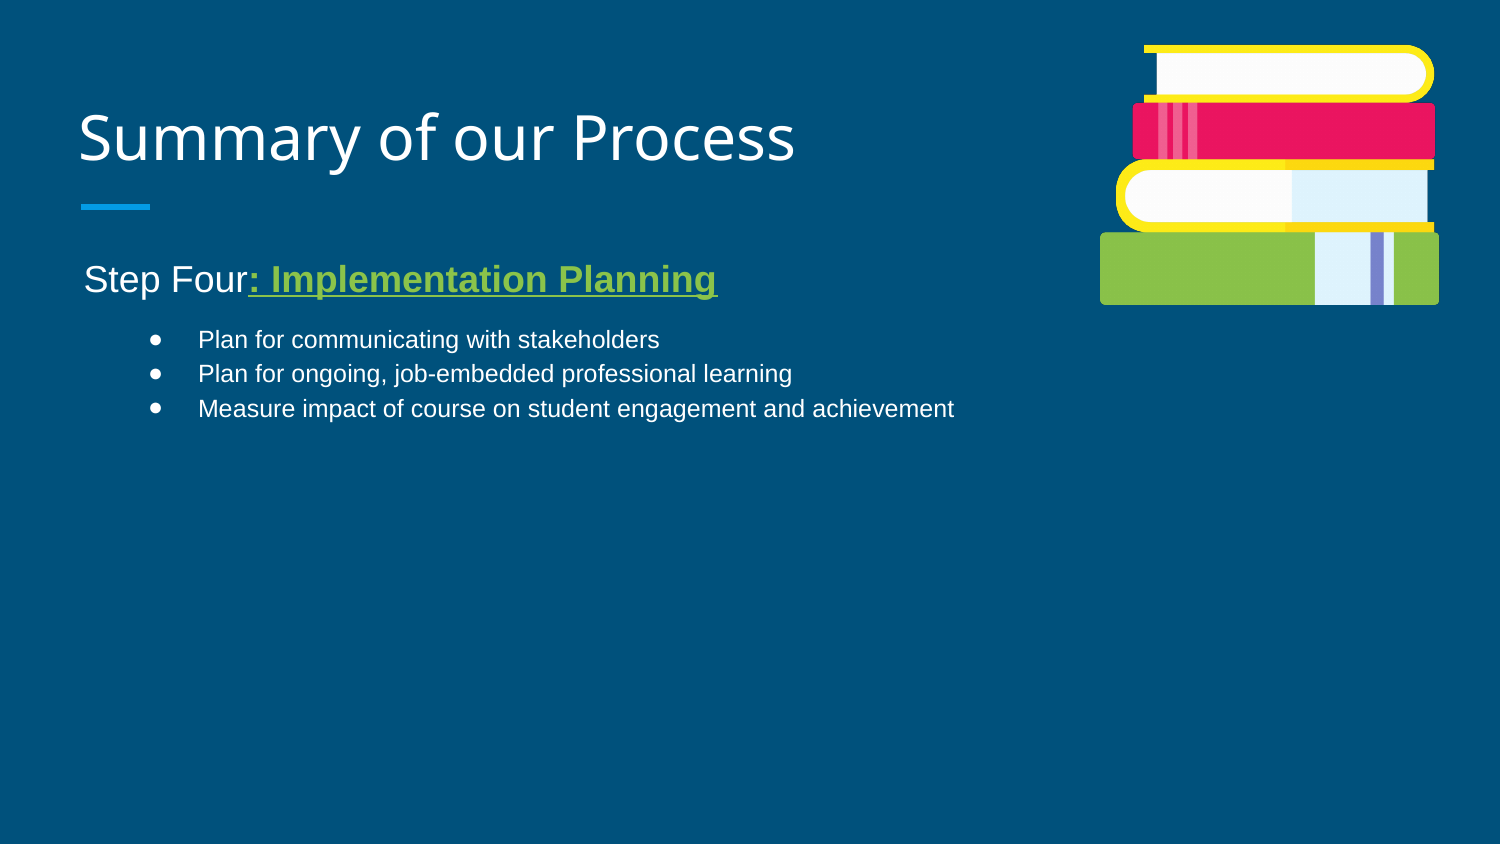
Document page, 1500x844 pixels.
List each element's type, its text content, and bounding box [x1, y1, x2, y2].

title Summary of our Process [63, 75, 1095, 188]
picture [1101, 45, 1439, 304]
list Step Four: Implementation Planning Plan for communicating with stakeholders Plan for ongoing, job-embedded professional learning Measure impact of course on student engagement and achievement [68, 233, 1442, 739]
